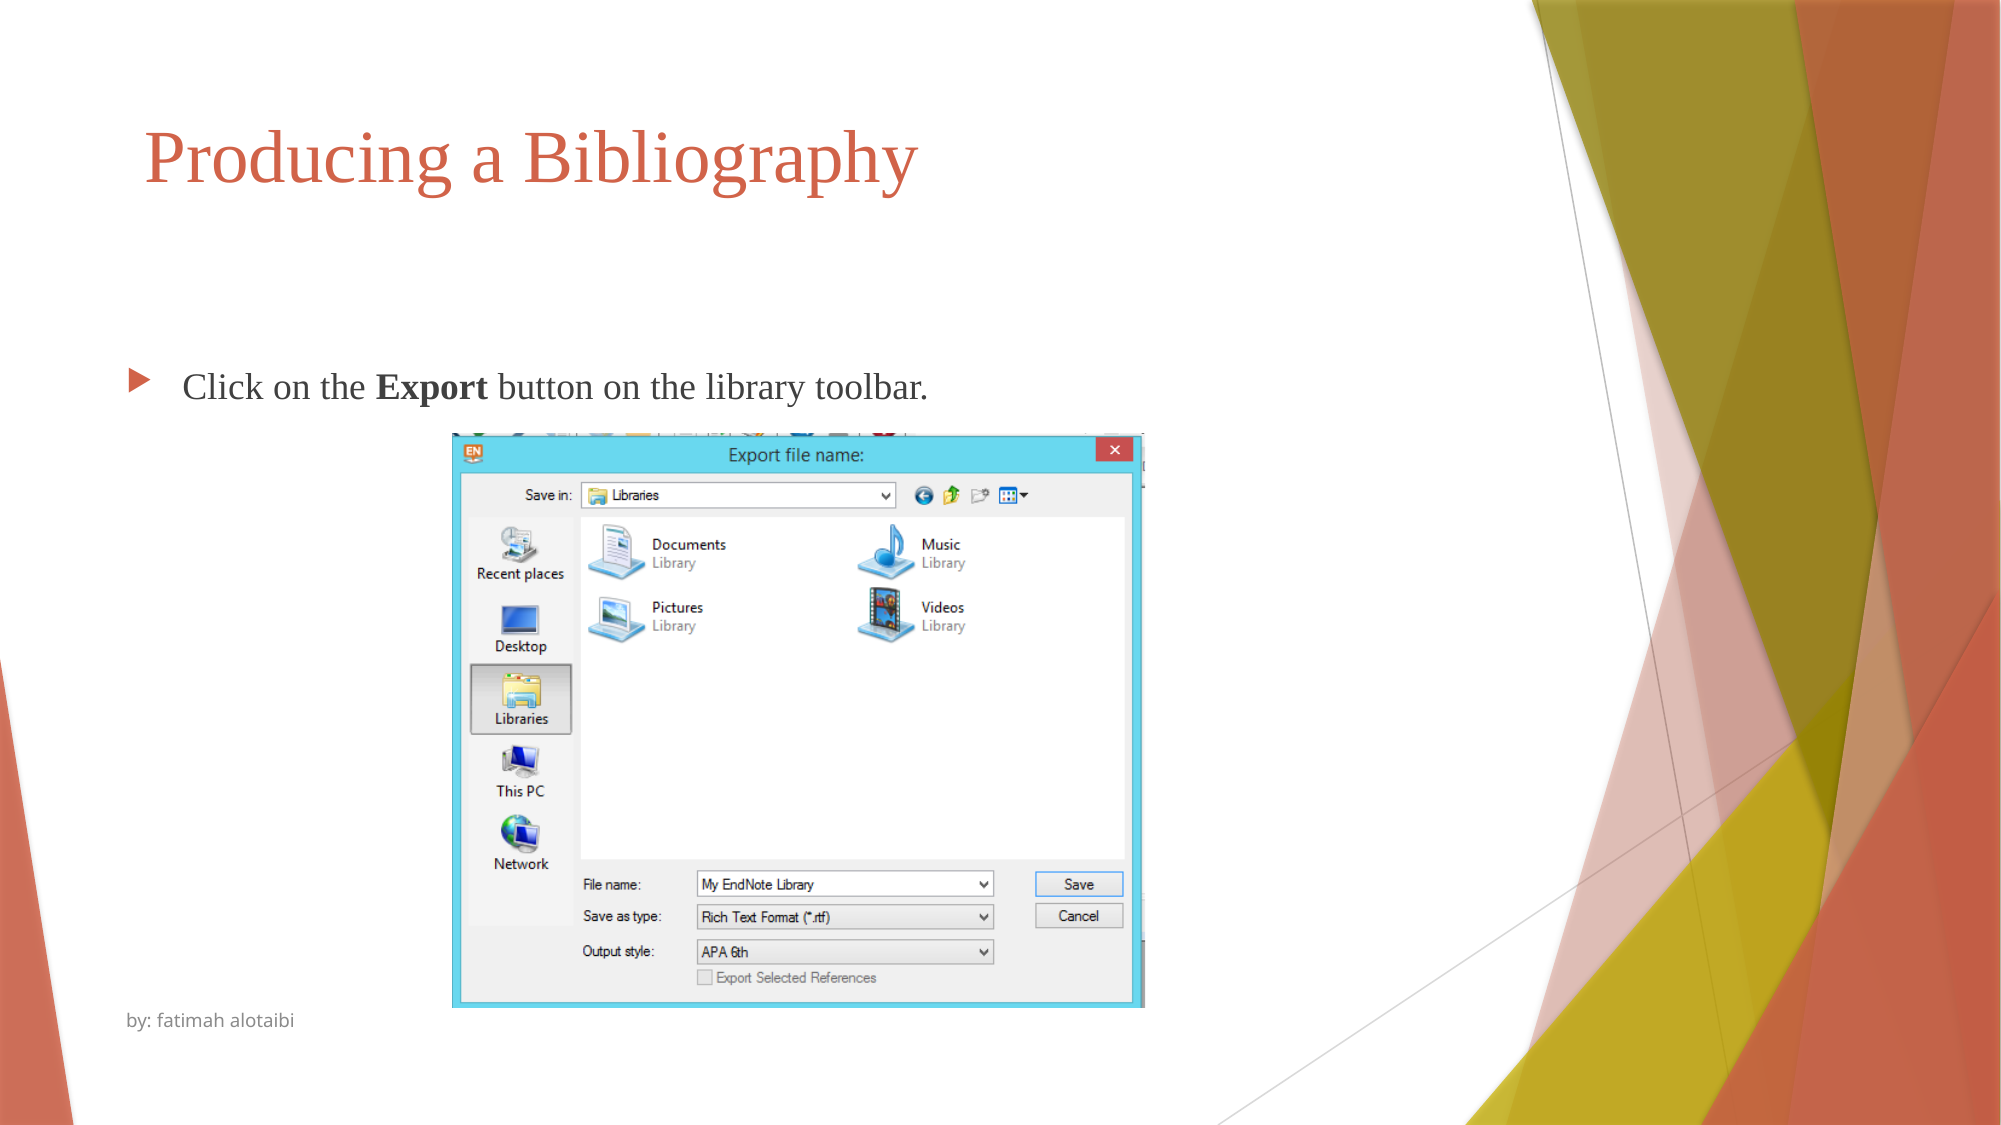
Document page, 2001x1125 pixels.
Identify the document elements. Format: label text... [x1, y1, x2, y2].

title Producing a Bibliography [111, 99, 1522, 317]
footer by: fatimah alotaibi [111, 991, 1145, 1051]
list Click on the Export button on the library toolbar. [111, 354, 1522, 992]
picture [451, 432, 1146, 1009]
